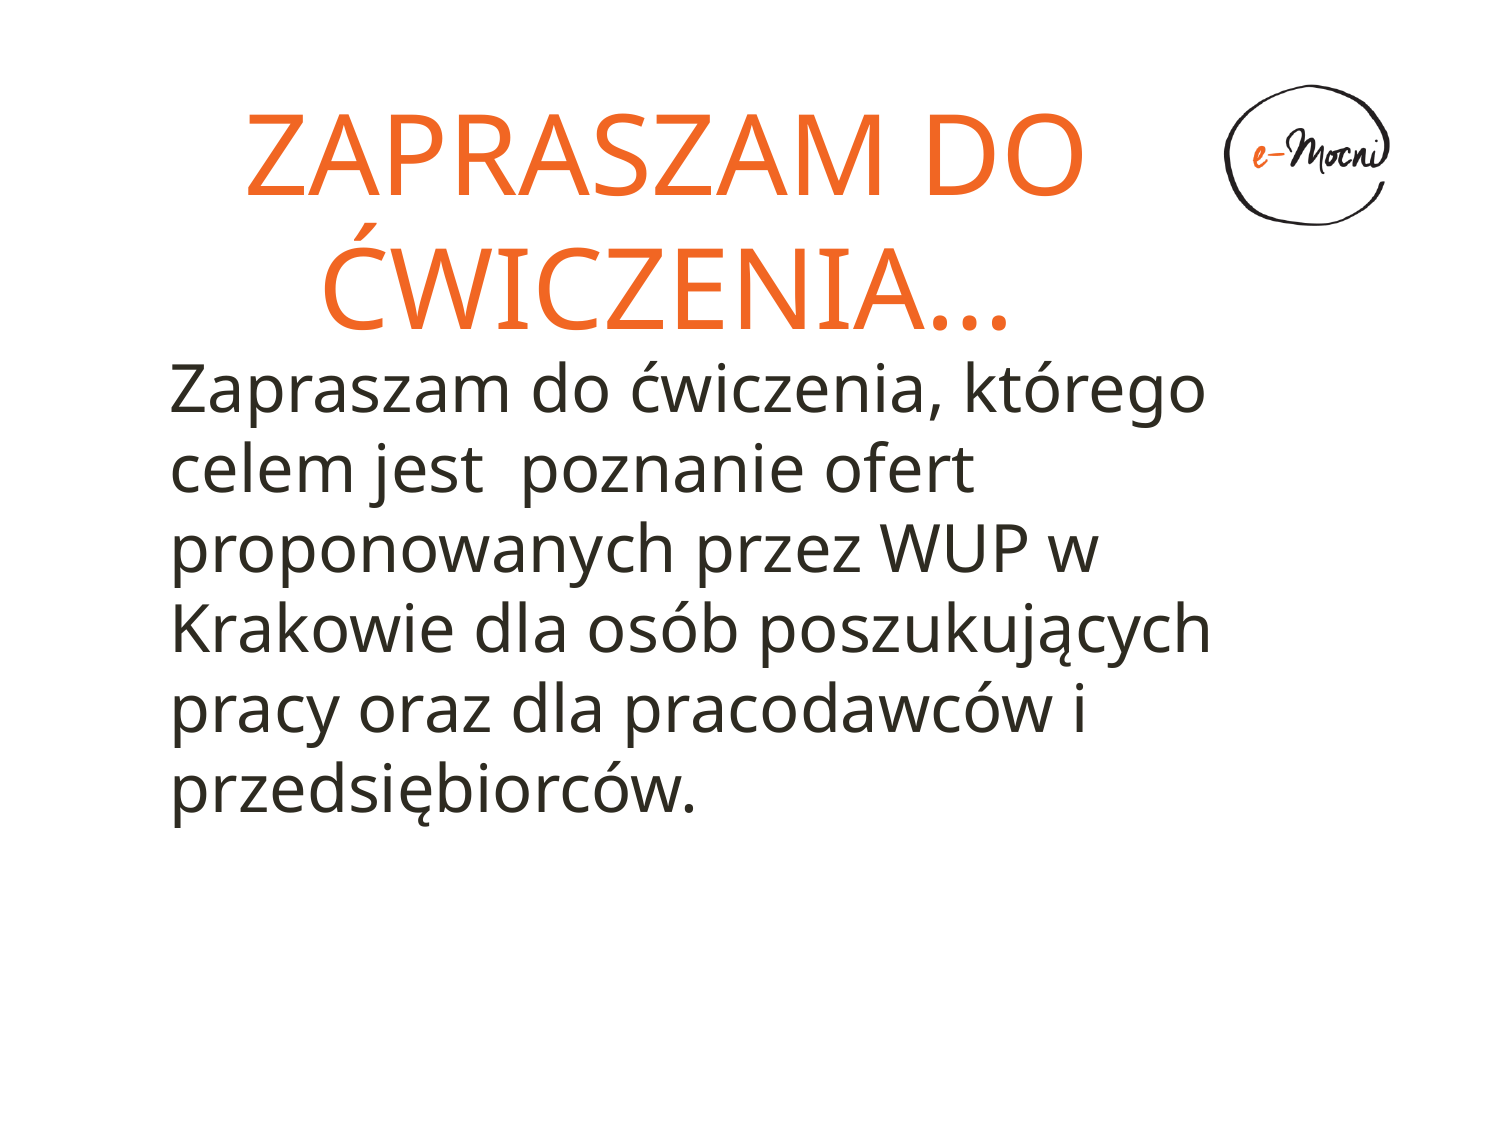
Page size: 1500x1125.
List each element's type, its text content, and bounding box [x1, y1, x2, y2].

text_box ZAPRASZAM DO ĆWICZENIA… [55, 75, 1279, 360]
picture [1167, 71, 1446, 239]
text_box Zapraszam do ćwiczenia, którego celem jest poznanie ofert proponowanych przez WUP w Krakowie dla osób poszukujących pracy oraz dla pracodawców i przedsiębiorców. [154, 250, 1382, 1033]
